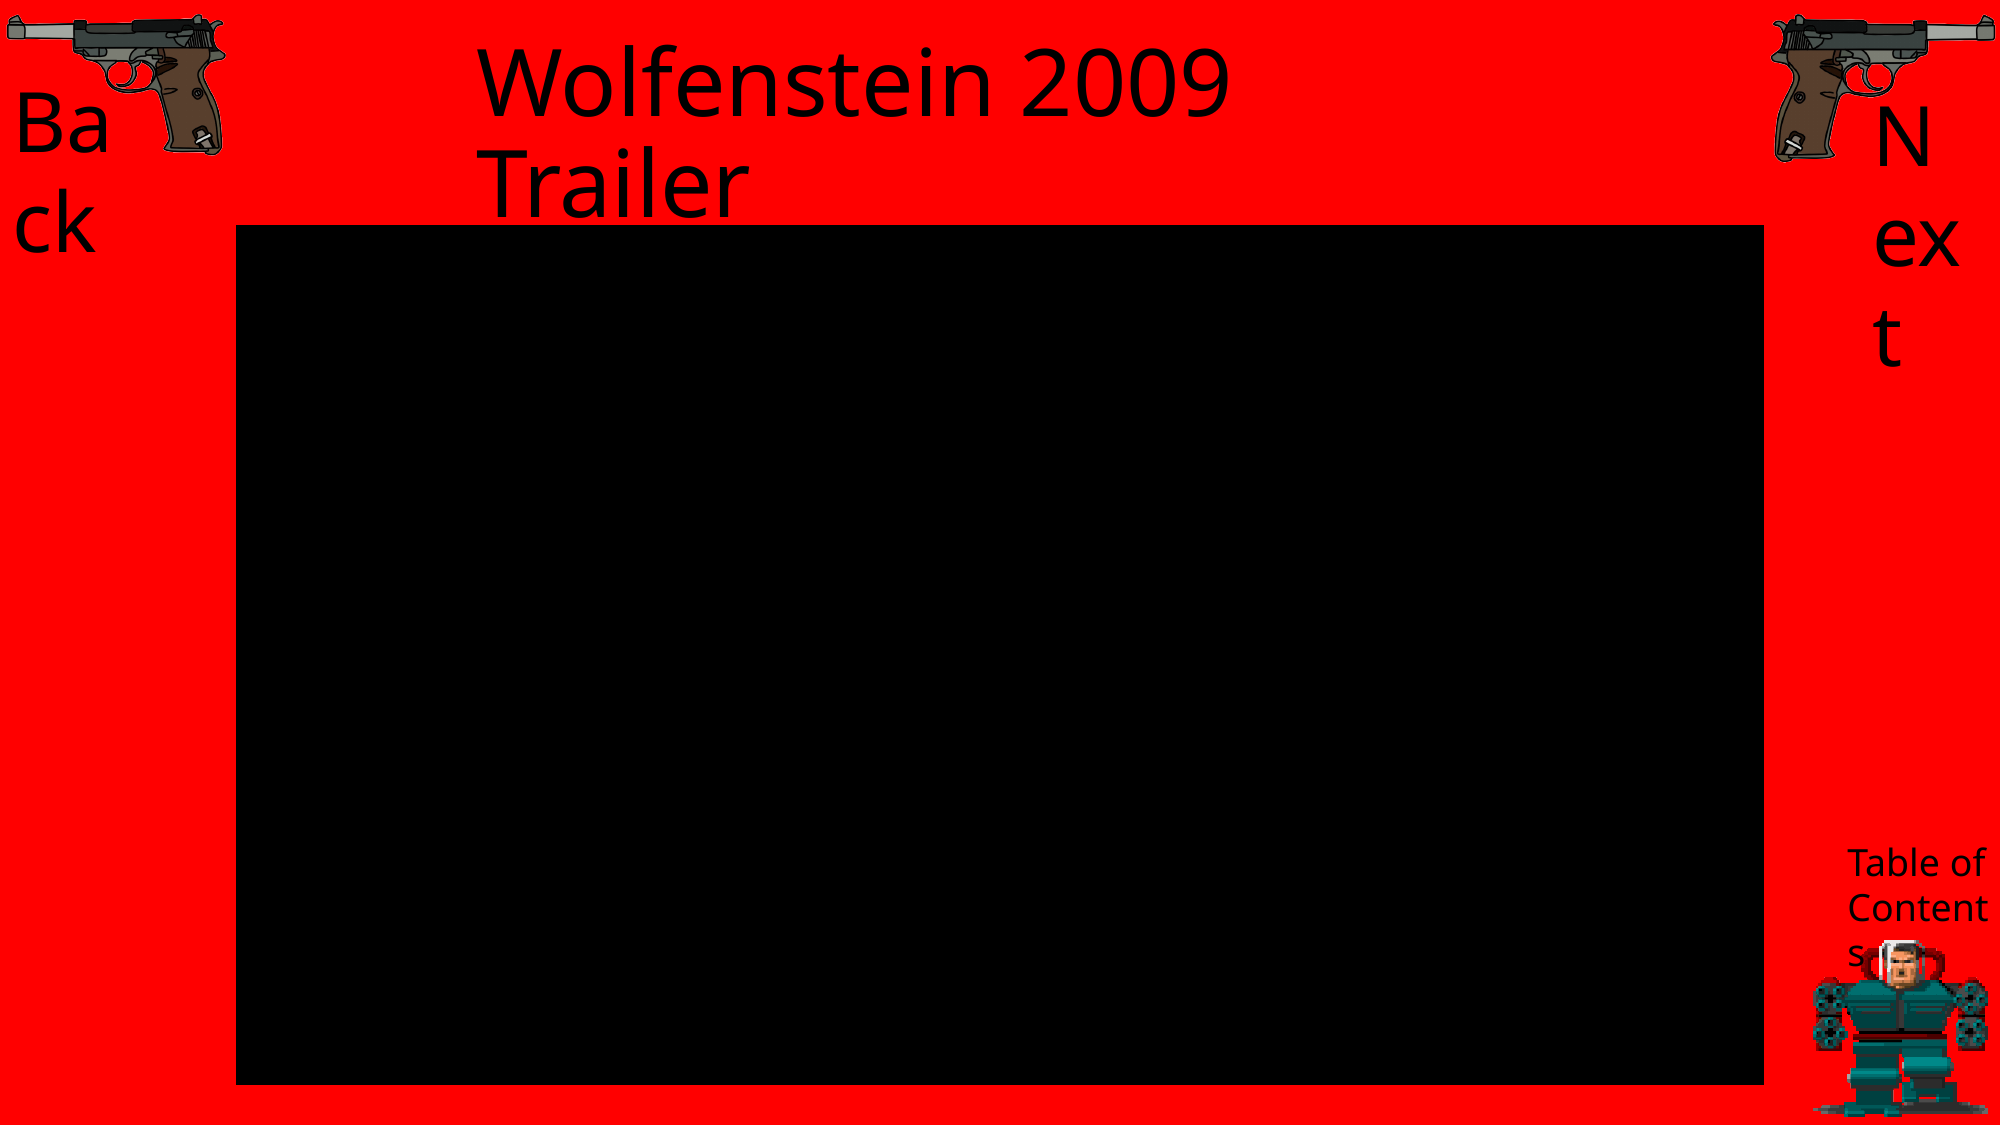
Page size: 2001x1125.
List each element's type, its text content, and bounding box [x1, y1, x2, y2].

picture [1, 12, 231, 159]
title Wolfenstein 2009 Trailer [461, 27, 1539, 224]
text_box Table of Contents [1832, 831, 2000, 1071]
picture [1807, 937, 1990, 1119]
text_box Next [1857, 166, 1989, 391]
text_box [235, 224, 1765, 1085]
picture [1765, 12, 2000, 166]
text_box Back [0, 61, 163, 277]
